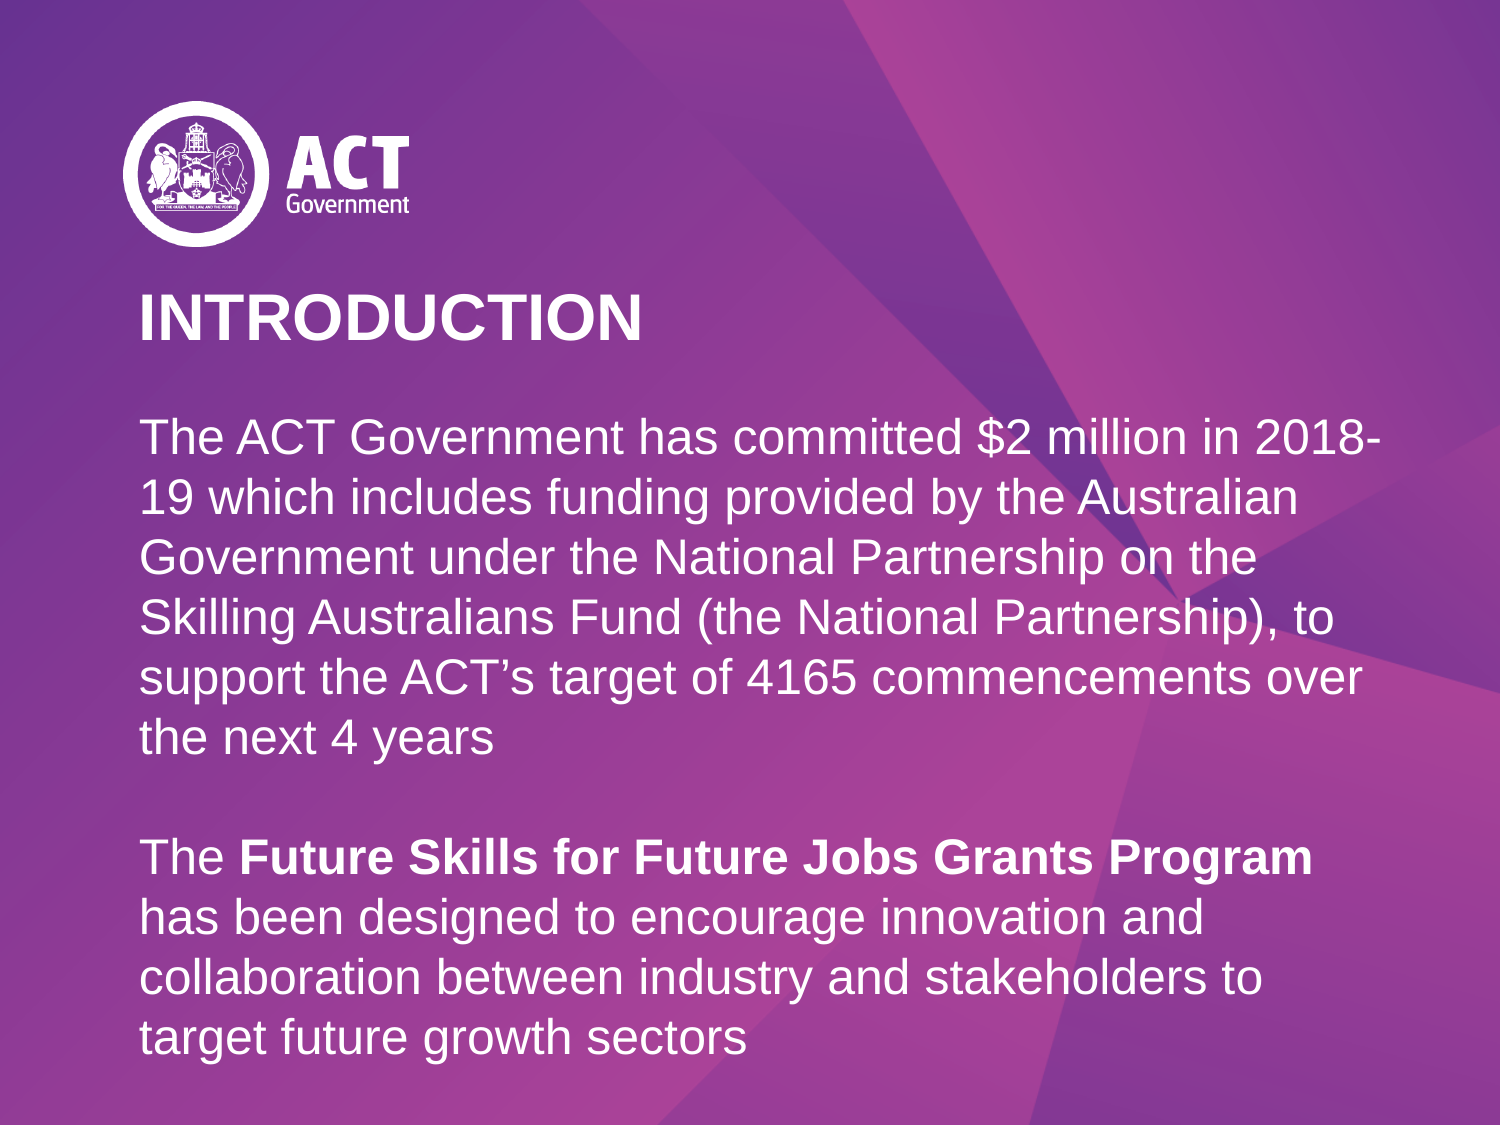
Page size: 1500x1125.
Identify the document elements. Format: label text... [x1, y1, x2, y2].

title The ACT Government has committed $2 million in 2018-19 which includes funding provided by the Australian Government under the National Partnership on the Skilling Australians Fund (the National Partnership), to support the ACT’s target of 4165 commencements over the next 4 years The Future Skills for Future Jobs Grants Program has been designed to encourage innovation and collaboration between industry and stakeholders to target future growth sectors [123, 397, 1411, 1059]
list INTRODUCTION [123, 267, 1399, 362]
picture [0, 0, 1500, 1125]
